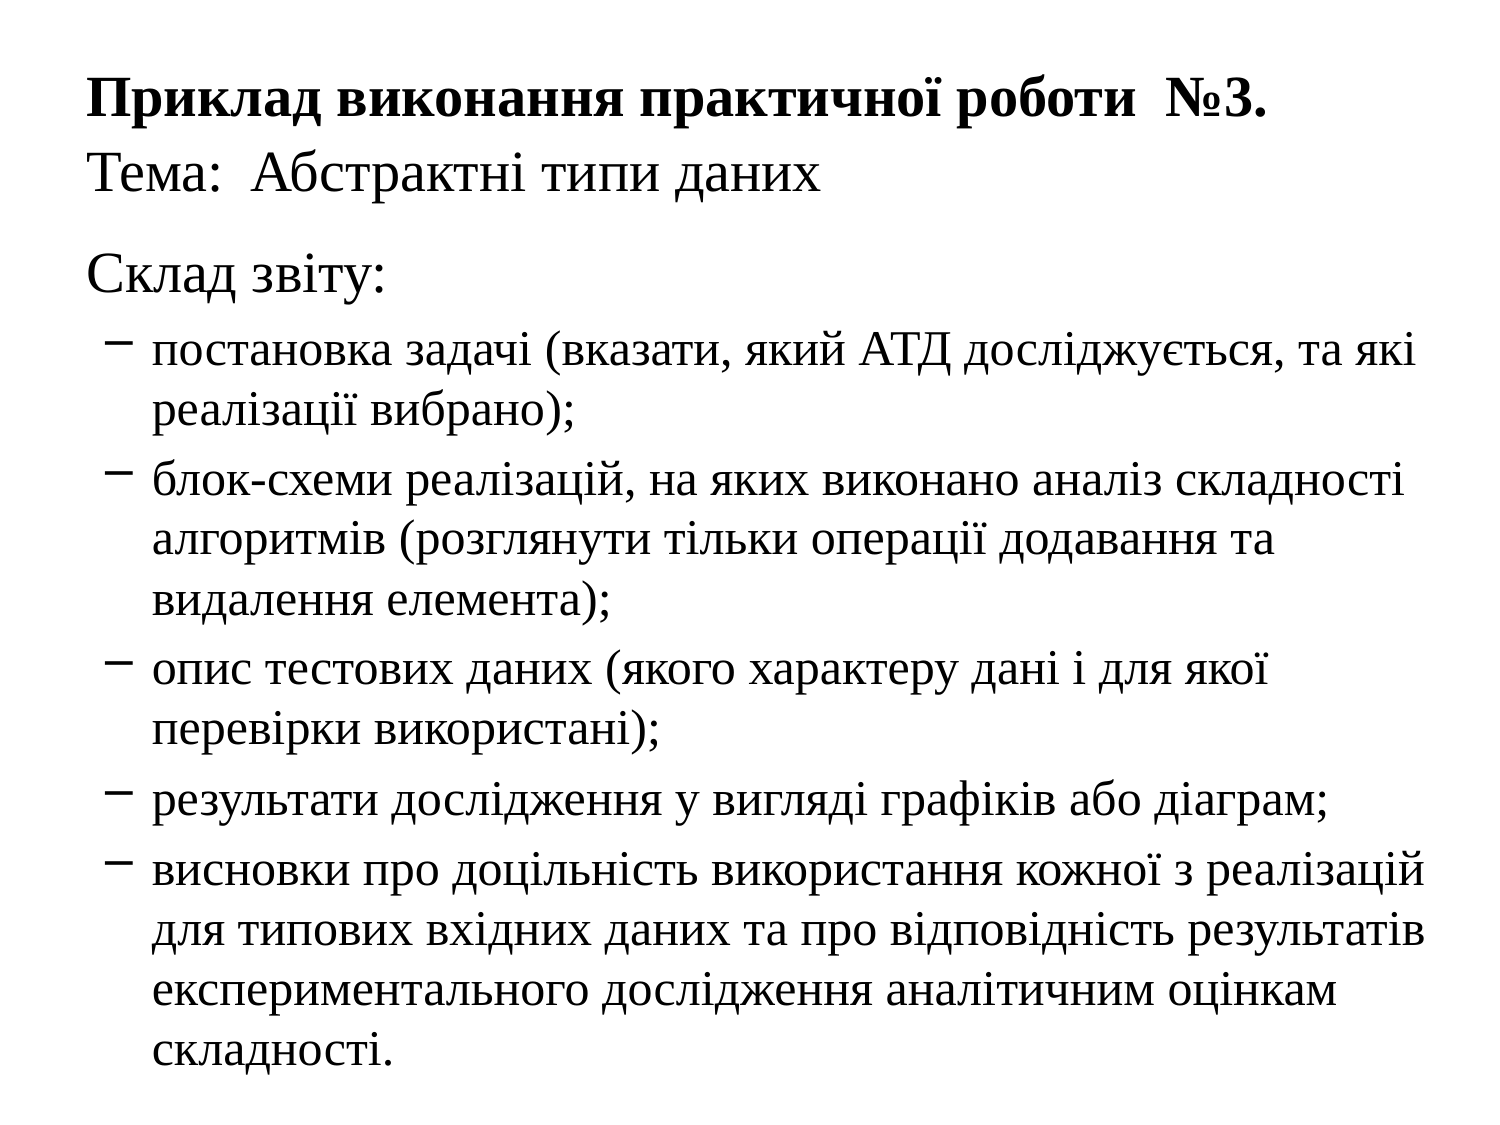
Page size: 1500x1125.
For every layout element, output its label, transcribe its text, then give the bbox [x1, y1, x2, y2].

list Приклад виконання практичної роботи №3. Тема: Абстрактні типи даних Склад звіту: постановка задачі (вказати, який АТД досліджується, та які реалізації вибрано); блок-схеми реалізацій, на яких виконано аналіз складності алгоритмів (розглянути тільки операції додавання та видалення елемента); опис тестових даних (якого характеру дані і для якої перевірки використані); результати дослідження у вигляді графіків або діаграм; висновки про доцільність використання кожної з реалізацій для типових вхідних даних та про відповідність результатів експериментального дослідження аналітичним оцінкам складності. [0, 58, 1500, 1125]
